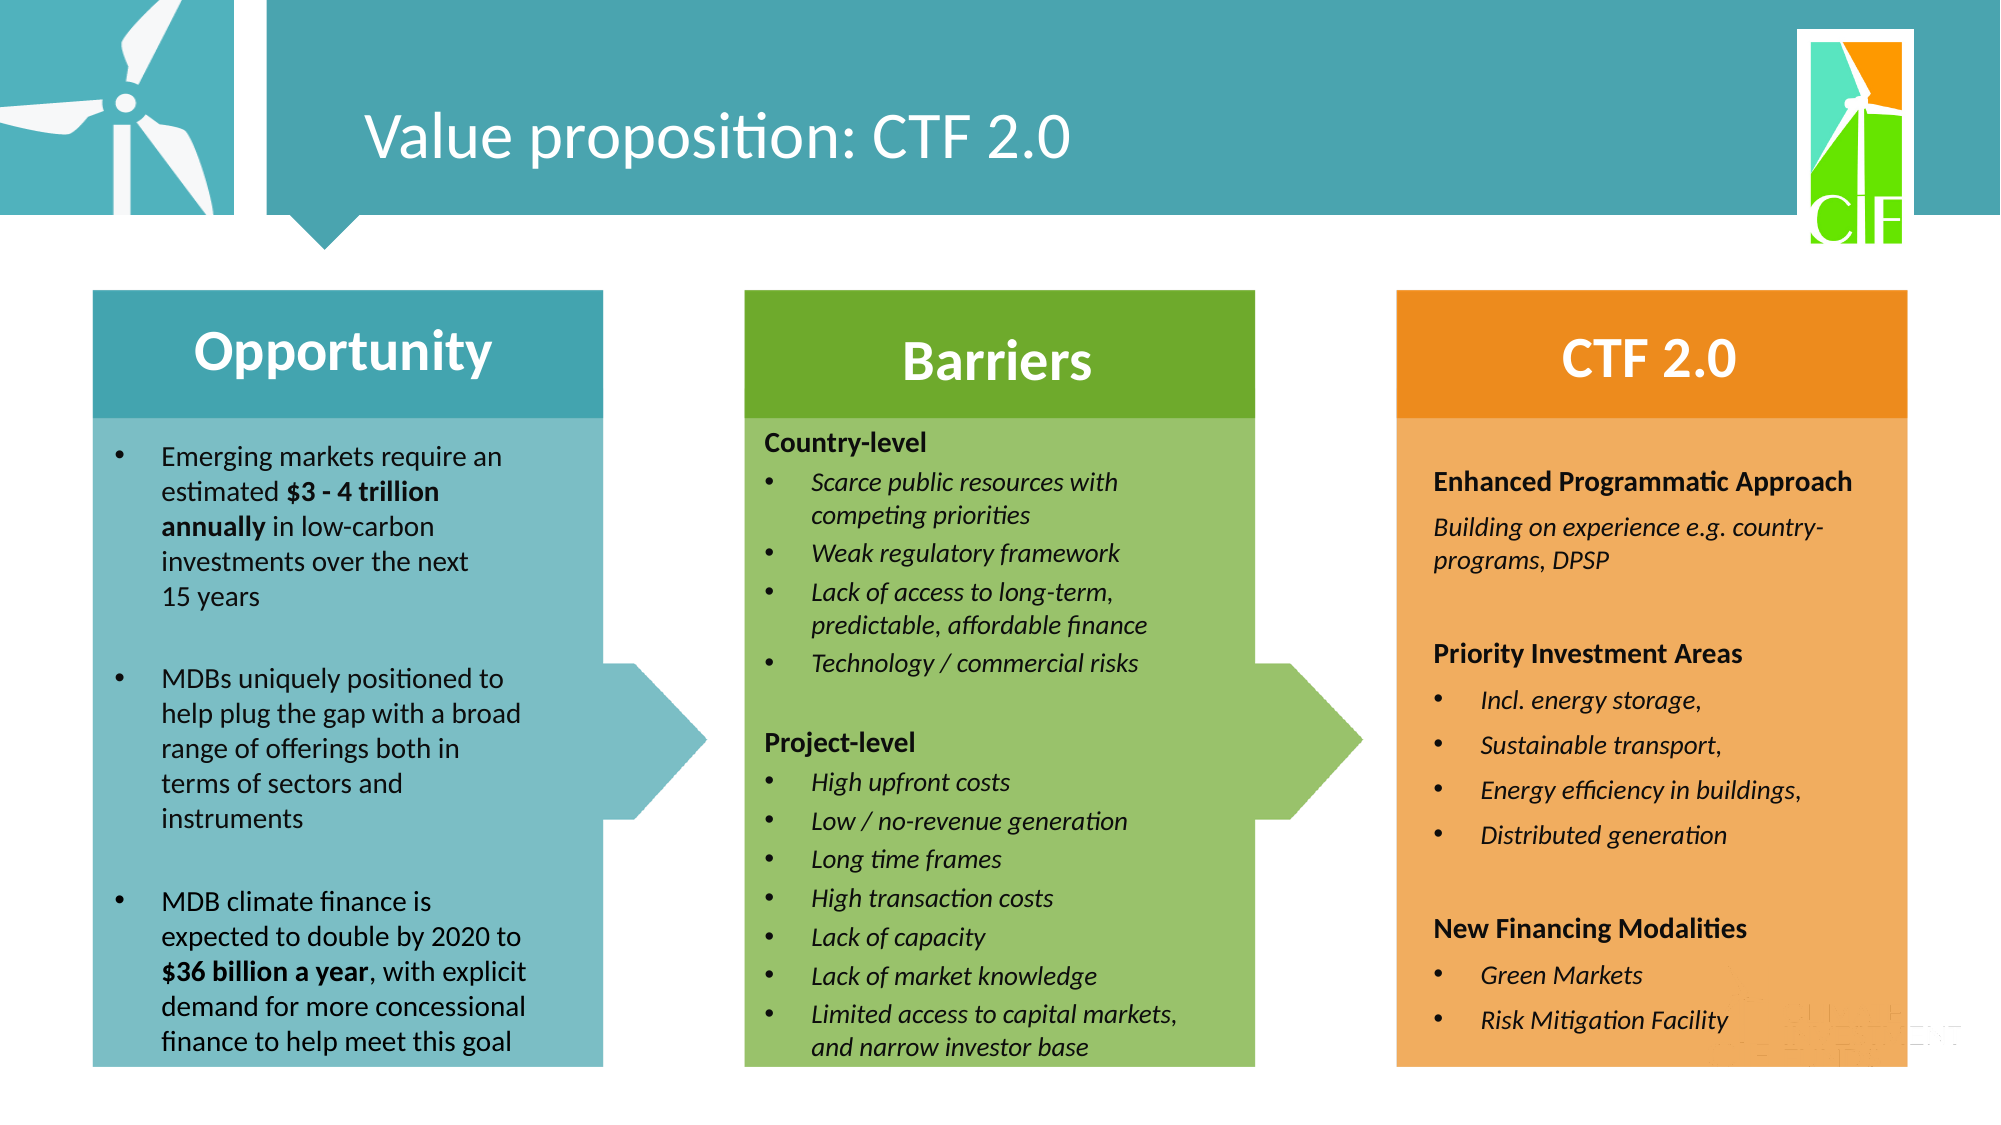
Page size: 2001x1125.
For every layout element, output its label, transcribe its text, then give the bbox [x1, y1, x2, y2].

picture [77, 29, 1961, 1125]
picture [0, 0, 234, 215]
text_box Value proposition: CTF 2.0 [364, 85, 1710, 173]
